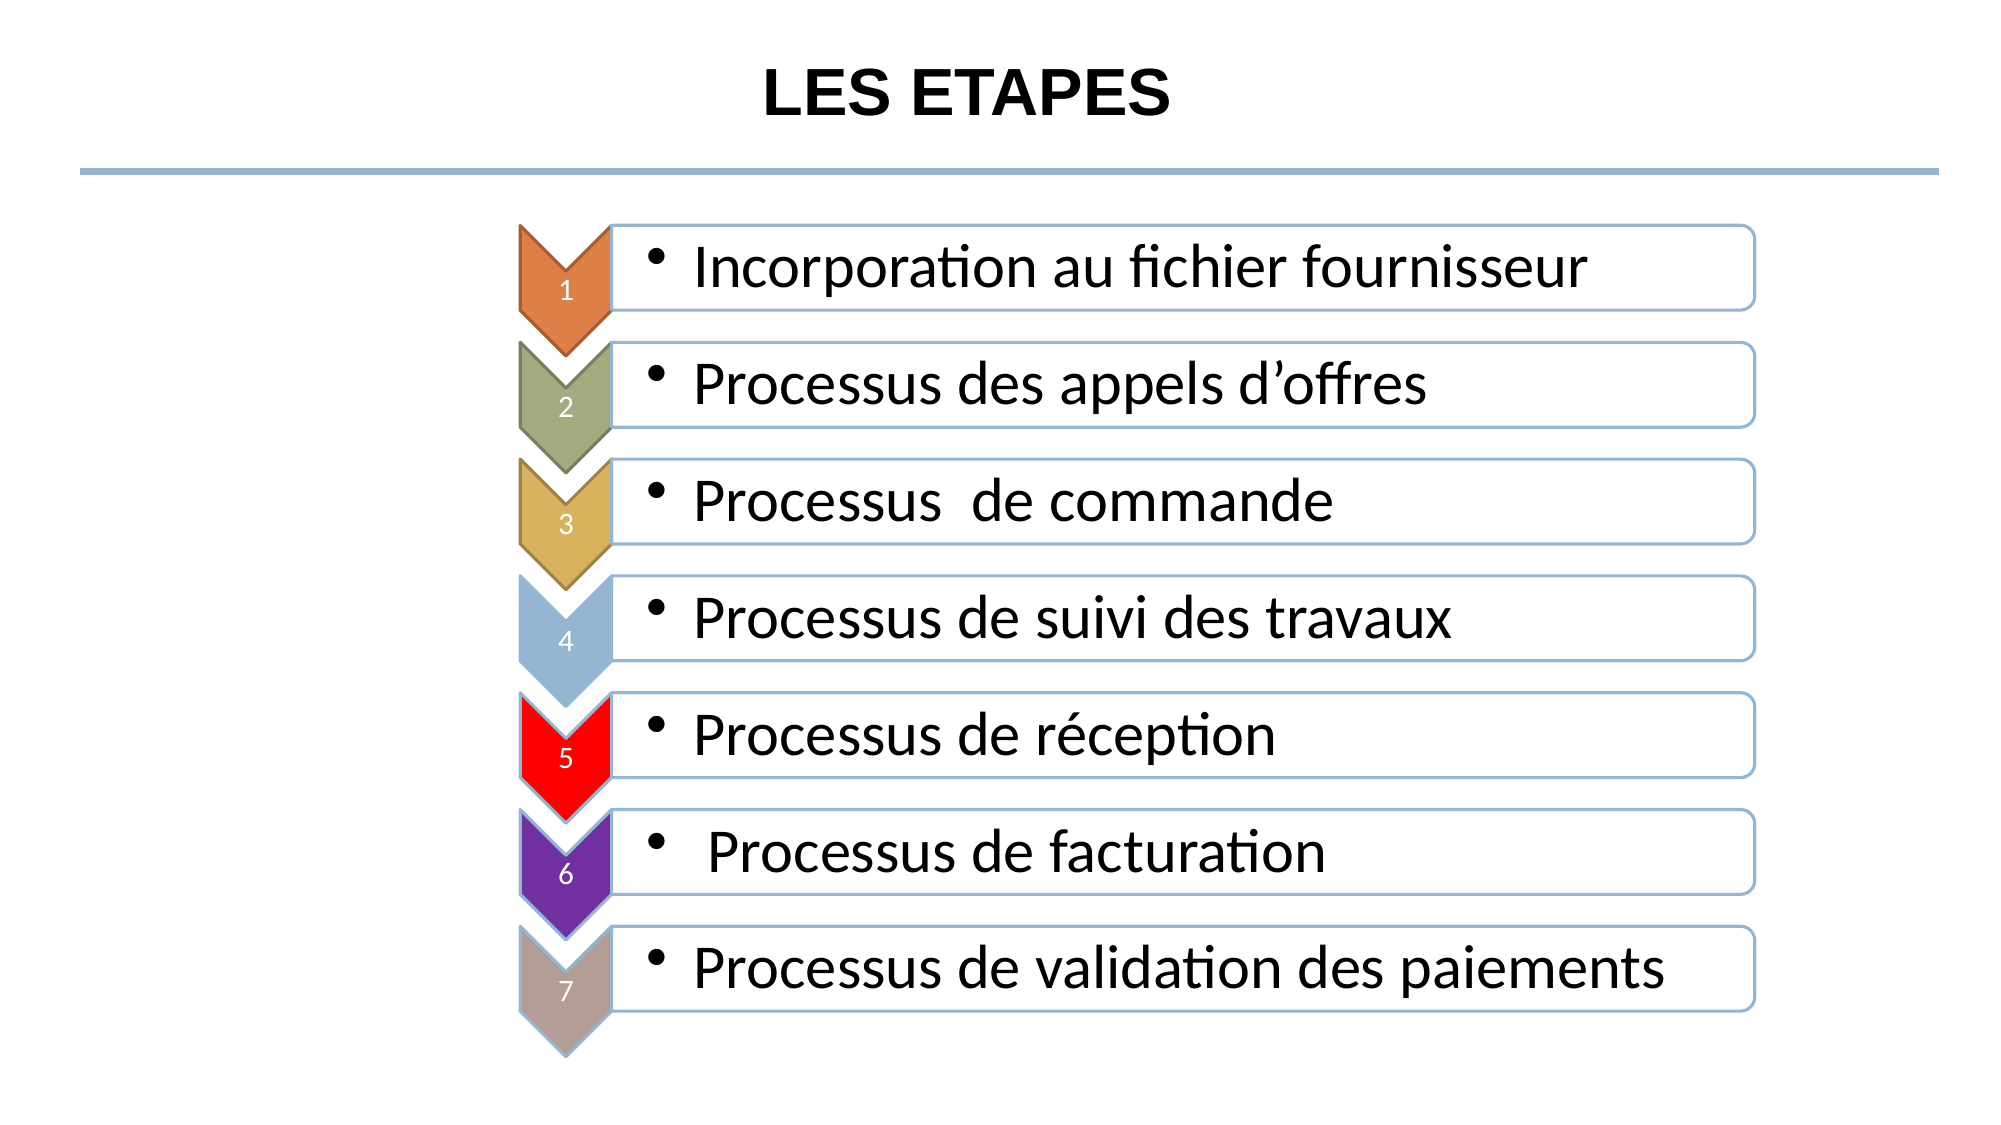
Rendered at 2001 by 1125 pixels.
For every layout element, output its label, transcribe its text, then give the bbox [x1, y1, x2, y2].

text_box LES ETAPES [262, 41, 1709, 136]
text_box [519, 224, 1756, 1058]
